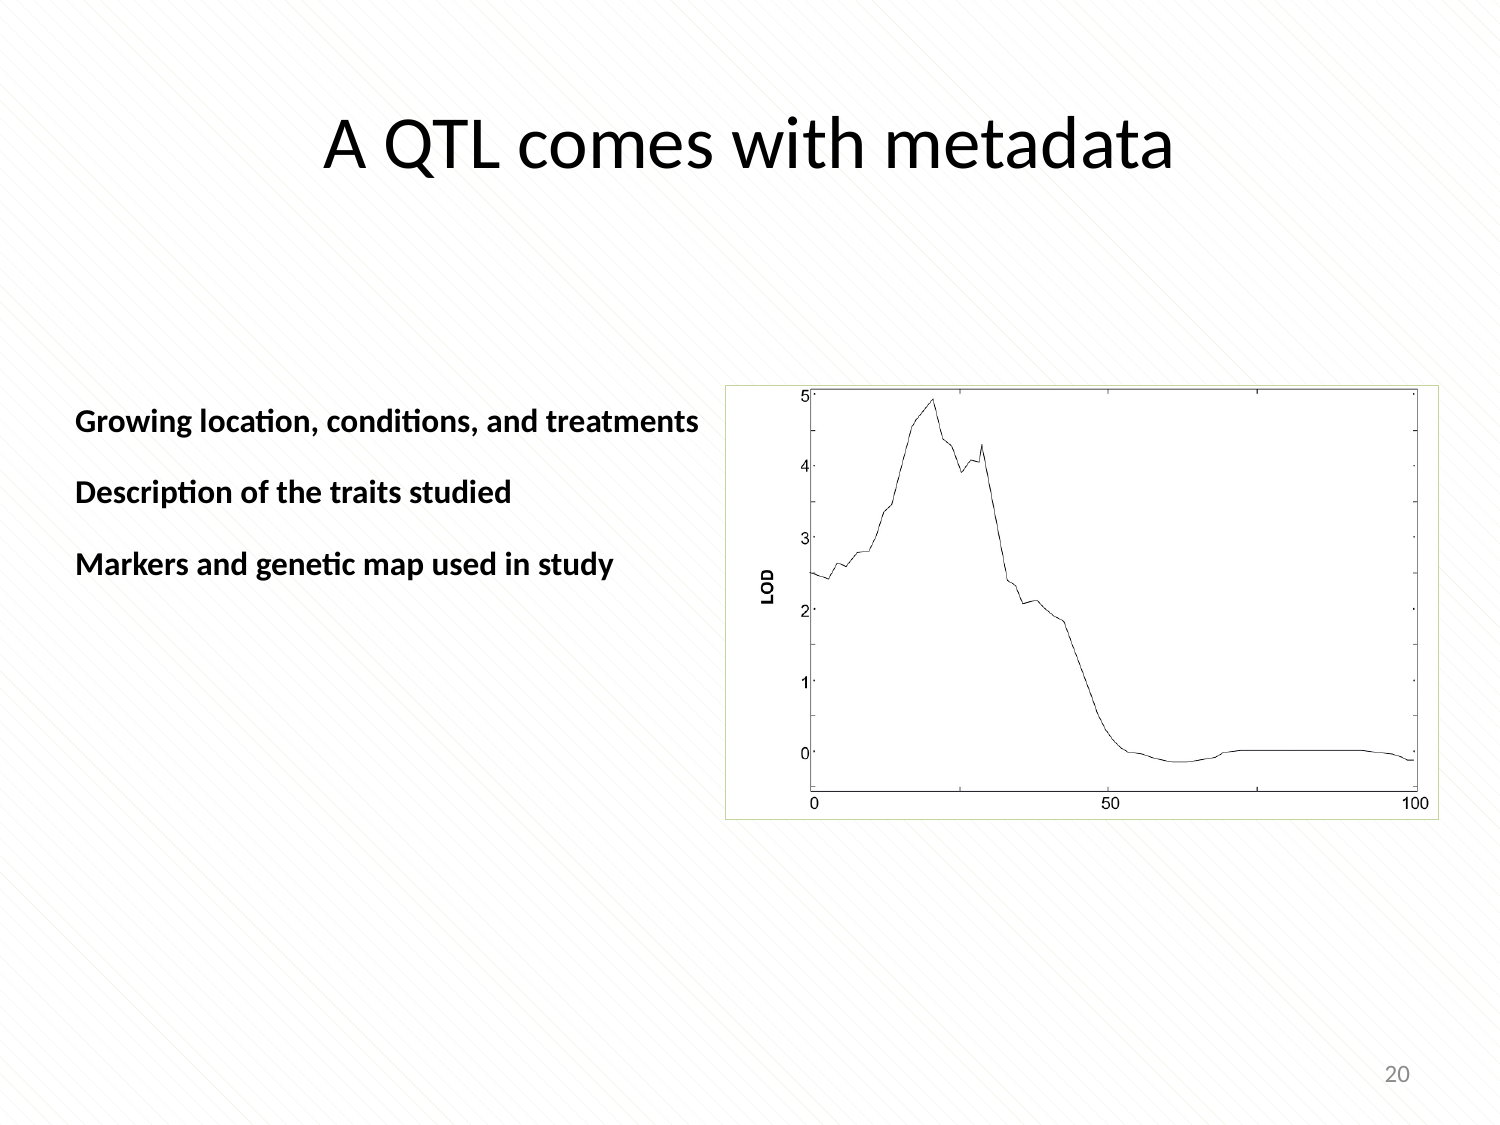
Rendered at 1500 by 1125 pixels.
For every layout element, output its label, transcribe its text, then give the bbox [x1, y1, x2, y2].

list Growing location, conditions, and treatments Description of the traits studied Markers and genetic map used in study [60, 391, 719, 767]
title A QTL comes with metadata [75, 45, 1425, 233]
picture [724, 385, 1439, 820]
slide_number 20 [1074, 1042, 1425, 1103]
